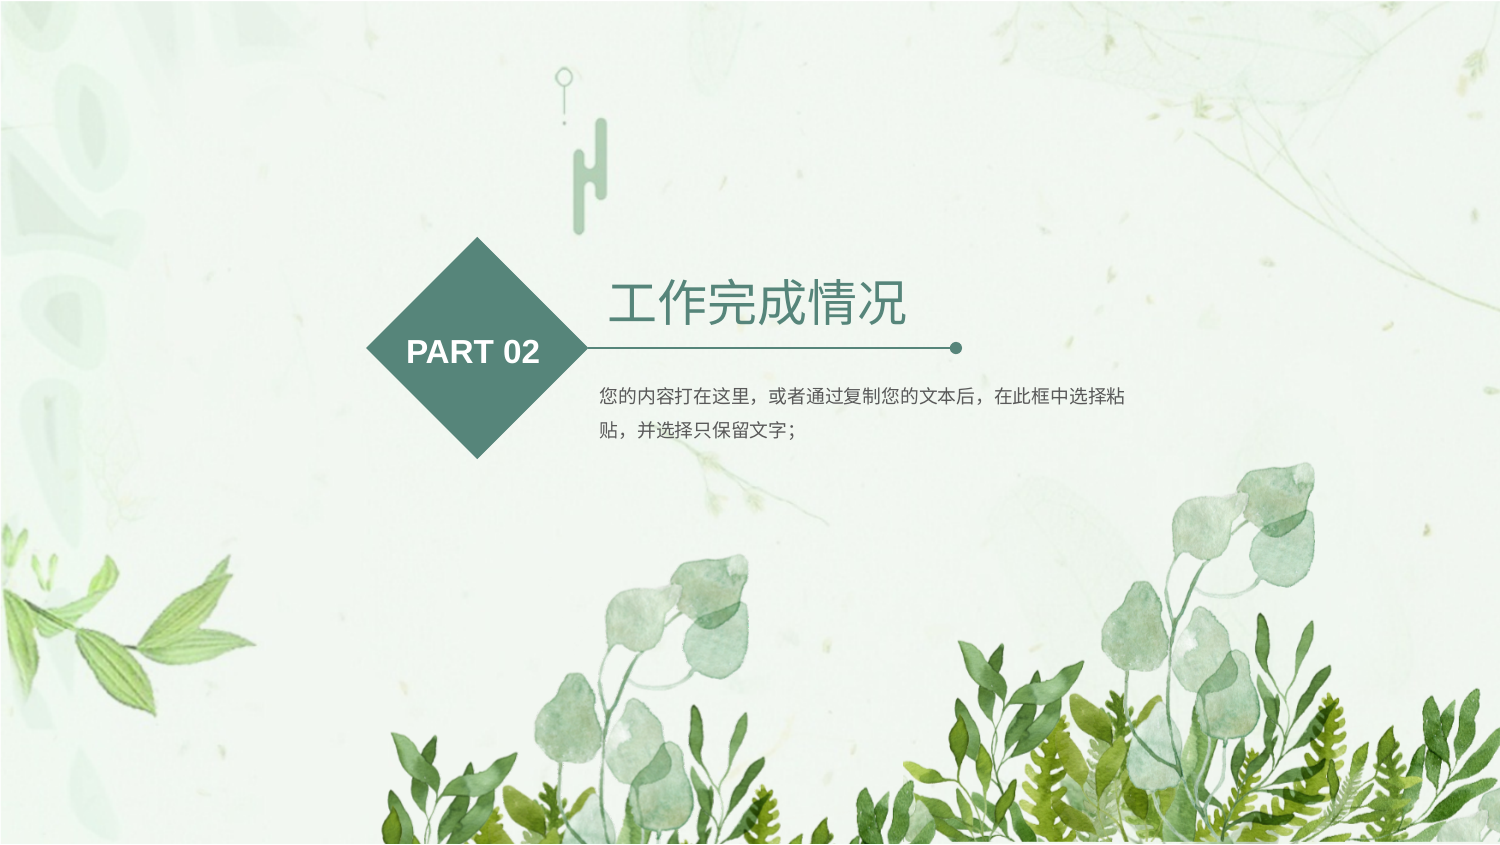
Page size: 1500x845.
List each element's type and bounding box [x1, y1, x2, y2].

text_box [366, 236, 589, 460]
picture [2, 0, 1500, 844]
